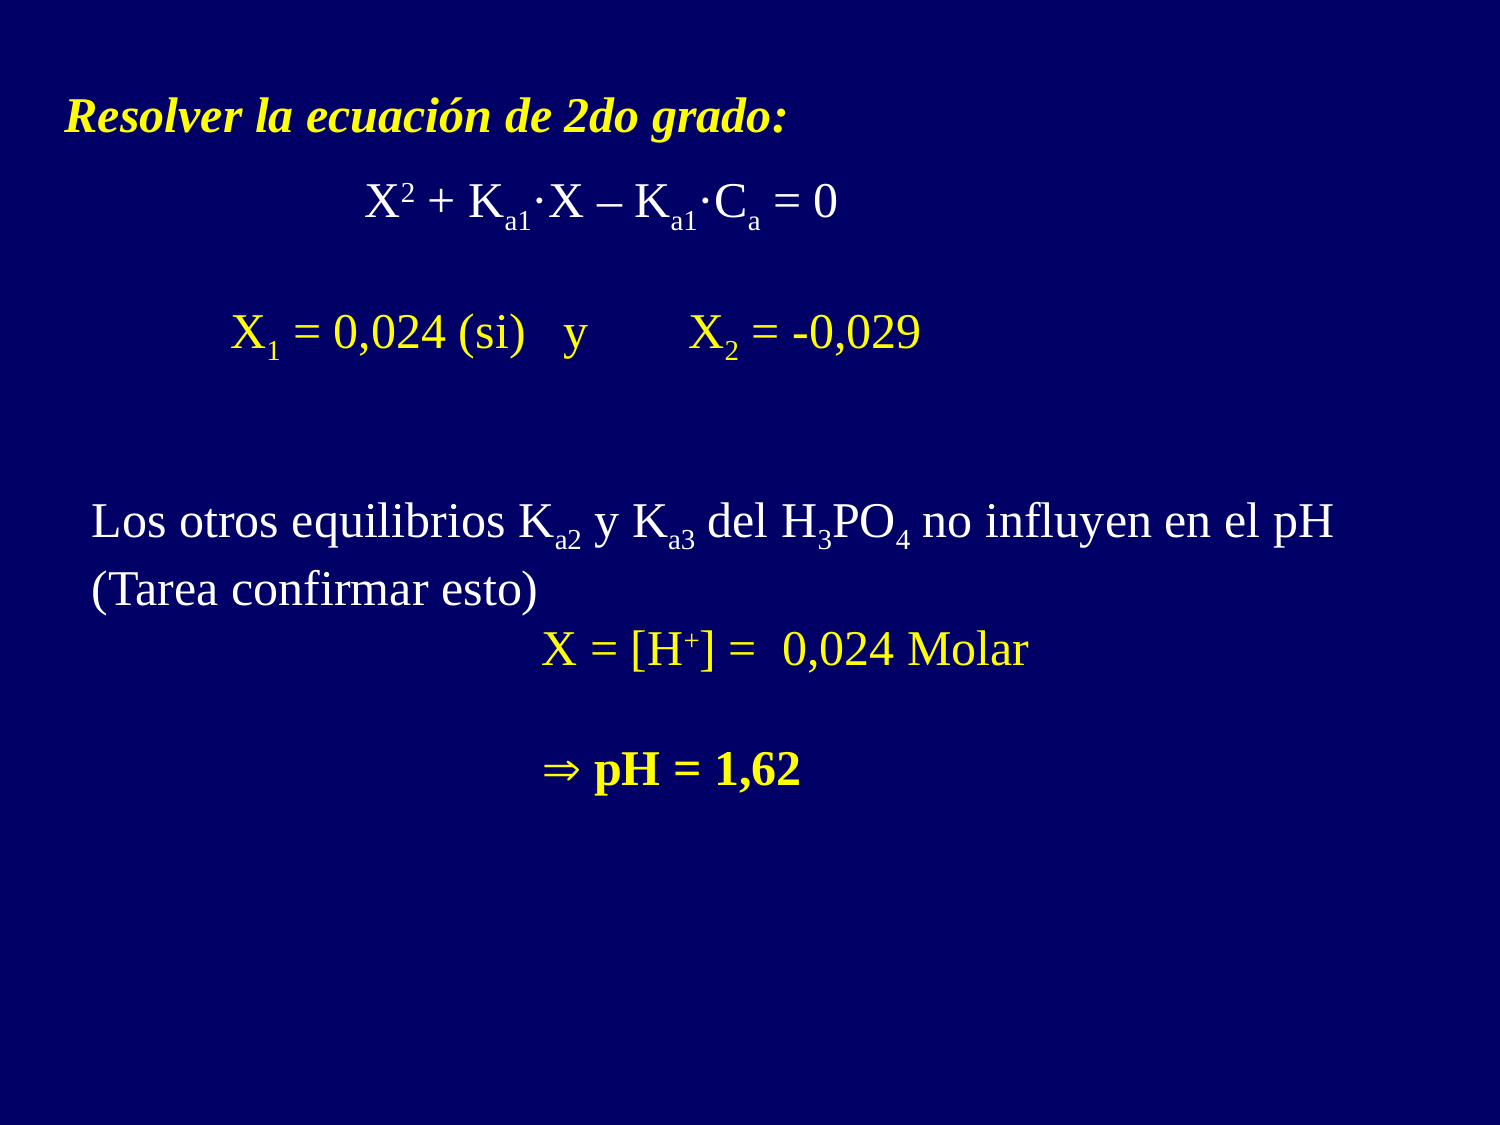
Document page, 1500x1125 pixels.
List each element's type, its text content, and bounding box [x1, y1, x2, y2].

text_box Resolver la ecuación de 2do grado: X2 + Ka1·X – Ka1·Ca = 0 [50, 75, 1436, 243]
text_box Los otros equilibrios Ka2 y Ka3 del H3PO4 no influyen en el pH (Tarea confirmar esto) X = [H+] = 0,024 Molar  pH = 1,62 [76, 479, 1465, 803]
text_box X1 = 0,024 (si) y X2 = -0,029 [53, 290, 1466, 374]
